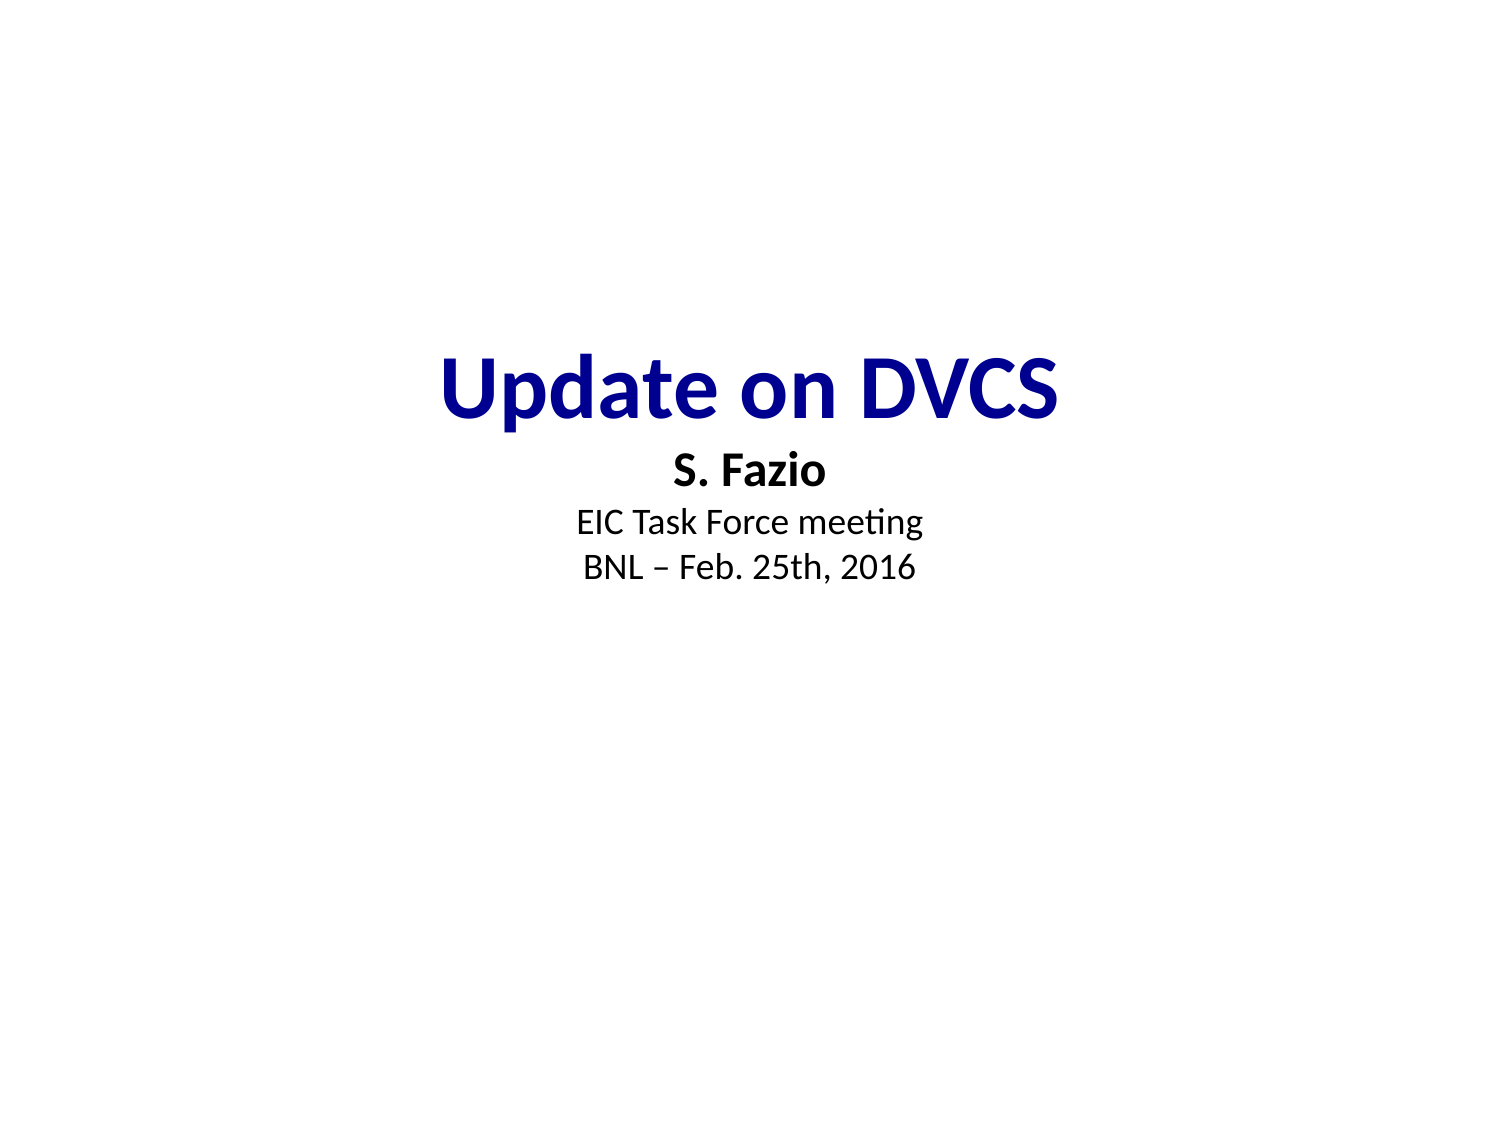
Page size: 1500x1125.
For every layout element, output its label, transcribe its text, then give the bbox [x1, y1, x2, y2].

title Update on DVCS S. Fazio EIC Task Force meeting BNL – Feb. 25th, 2016 [112, 139, 1388, 774]
